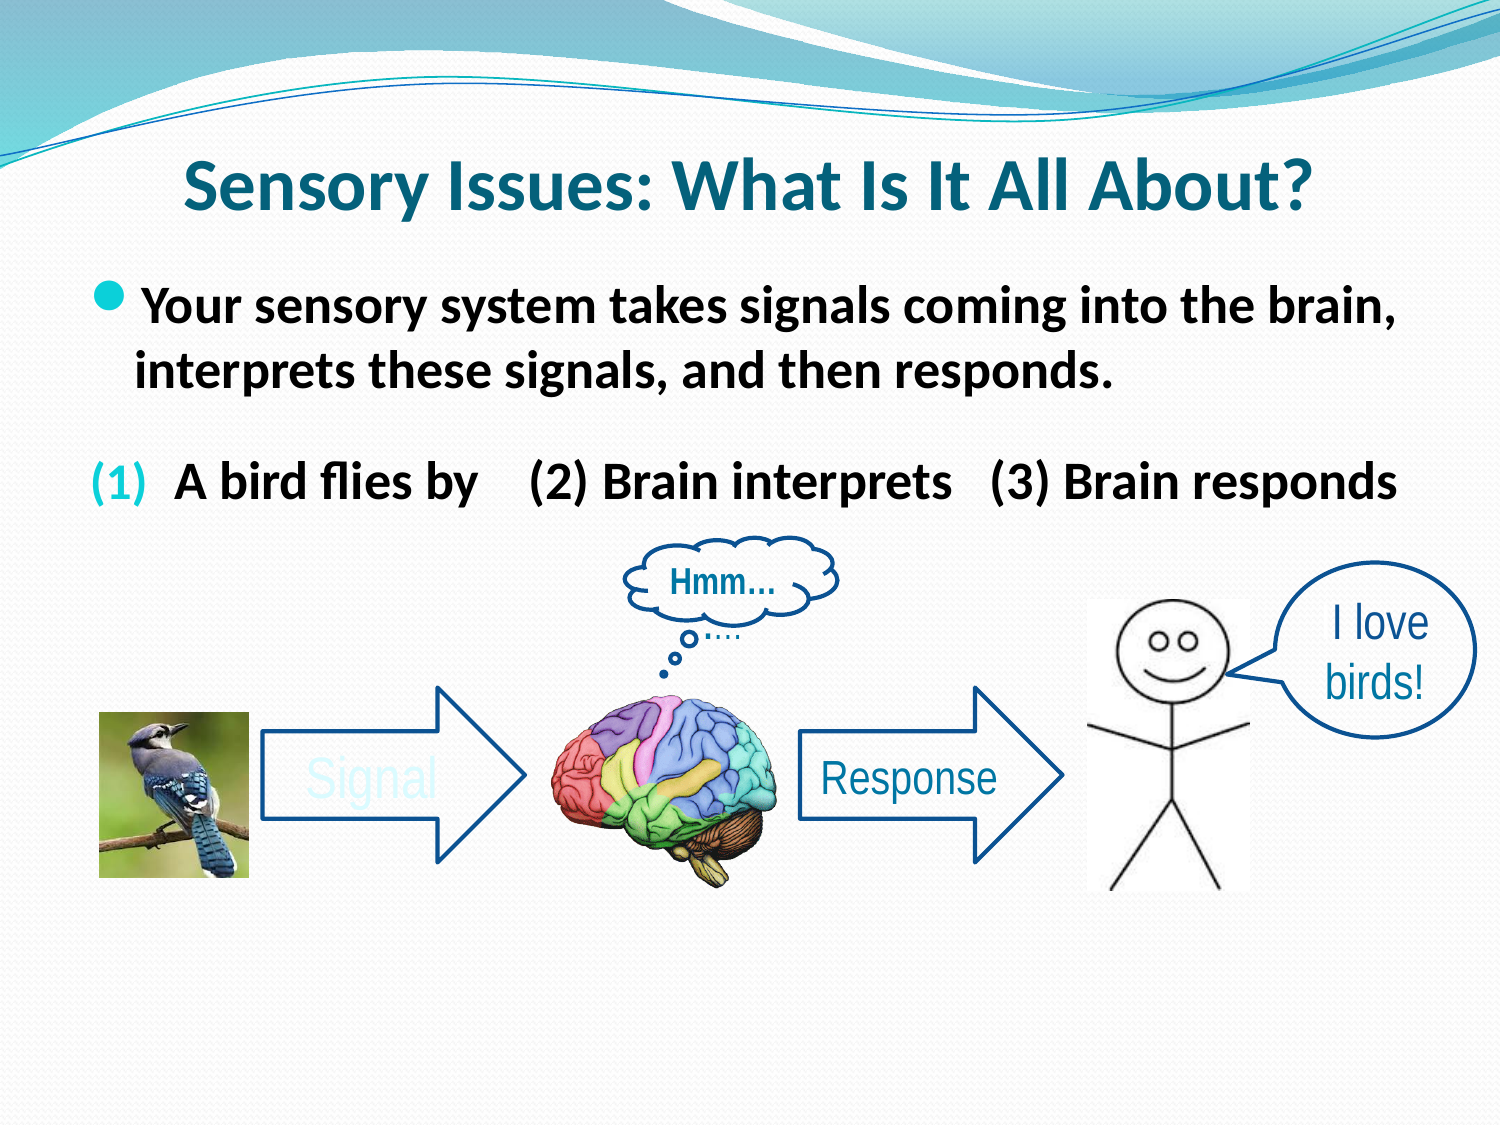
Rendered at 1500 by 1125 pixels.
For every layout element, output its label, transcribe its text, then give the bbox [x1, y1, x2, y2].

picture [537, 687, 799, 898]
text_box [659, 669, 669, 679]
text_box Hmm….… [679, 629, 699, 649]
picture [99, 712, 250, 878]
text_box Response [806, 685, 1065, 865]
text_box II love birds! [1257, 560, 1478, 740]
text_box Hmm….… [622, 535, 840, 628]
list Your sensory system takes signals coming into the brain, interprets these signals, and then responds. A bird flies by (2) Brain interprets (3) Brain responds [75, 262, 1425, 1038]
text_box Signal [260, 685, 528, 865]
title Sensory Issues: What Is It All About? [75, 115, 1425, 225]
text_box Hmm….… [668, 651, 682, 666]
picture [1087, 599, 1251, 891]
